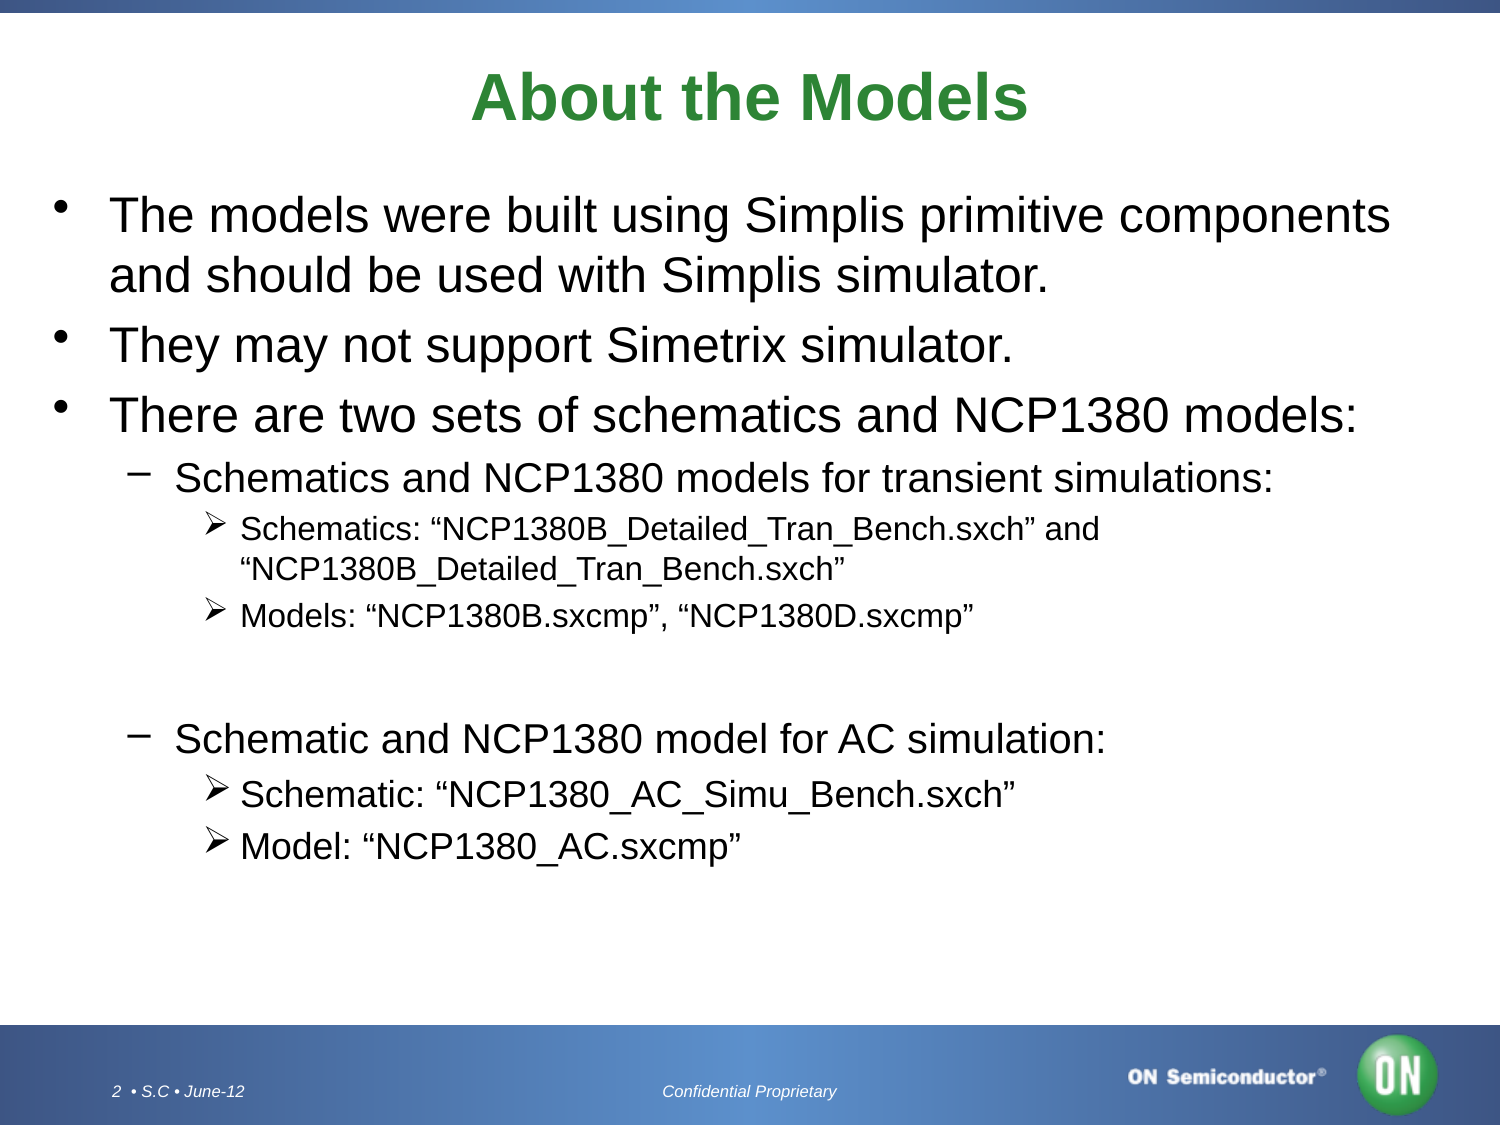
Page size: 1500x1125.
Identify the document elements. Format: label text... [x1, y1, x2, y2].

list The models were built using Simplis primitive components and should be used with Simplis simulator. They may not support Simetrix simulator. There are two sets of schematics and NCP1380 models: Schematics and NCP1380 models for transient simulations: Schematics: “NCP1380B_Detailed_Tran_Bench.sxch” and “NCP1380B_Detailed_Tran_Bench.sxch” Models: “NCP1380B.sxcmp”, “NCP1380D.sxcmp” Schematic and NCP1380 model for AC simulation: Schematic: “NCP1380_AC_Simu_Bench.sxch” Model: “NCP1380_AC.sxcmp” [37, 174, 1463, 1026]
title About the Models [12, 37, 1488, 151]
picture [1125, 1028, 1450, 1125]
